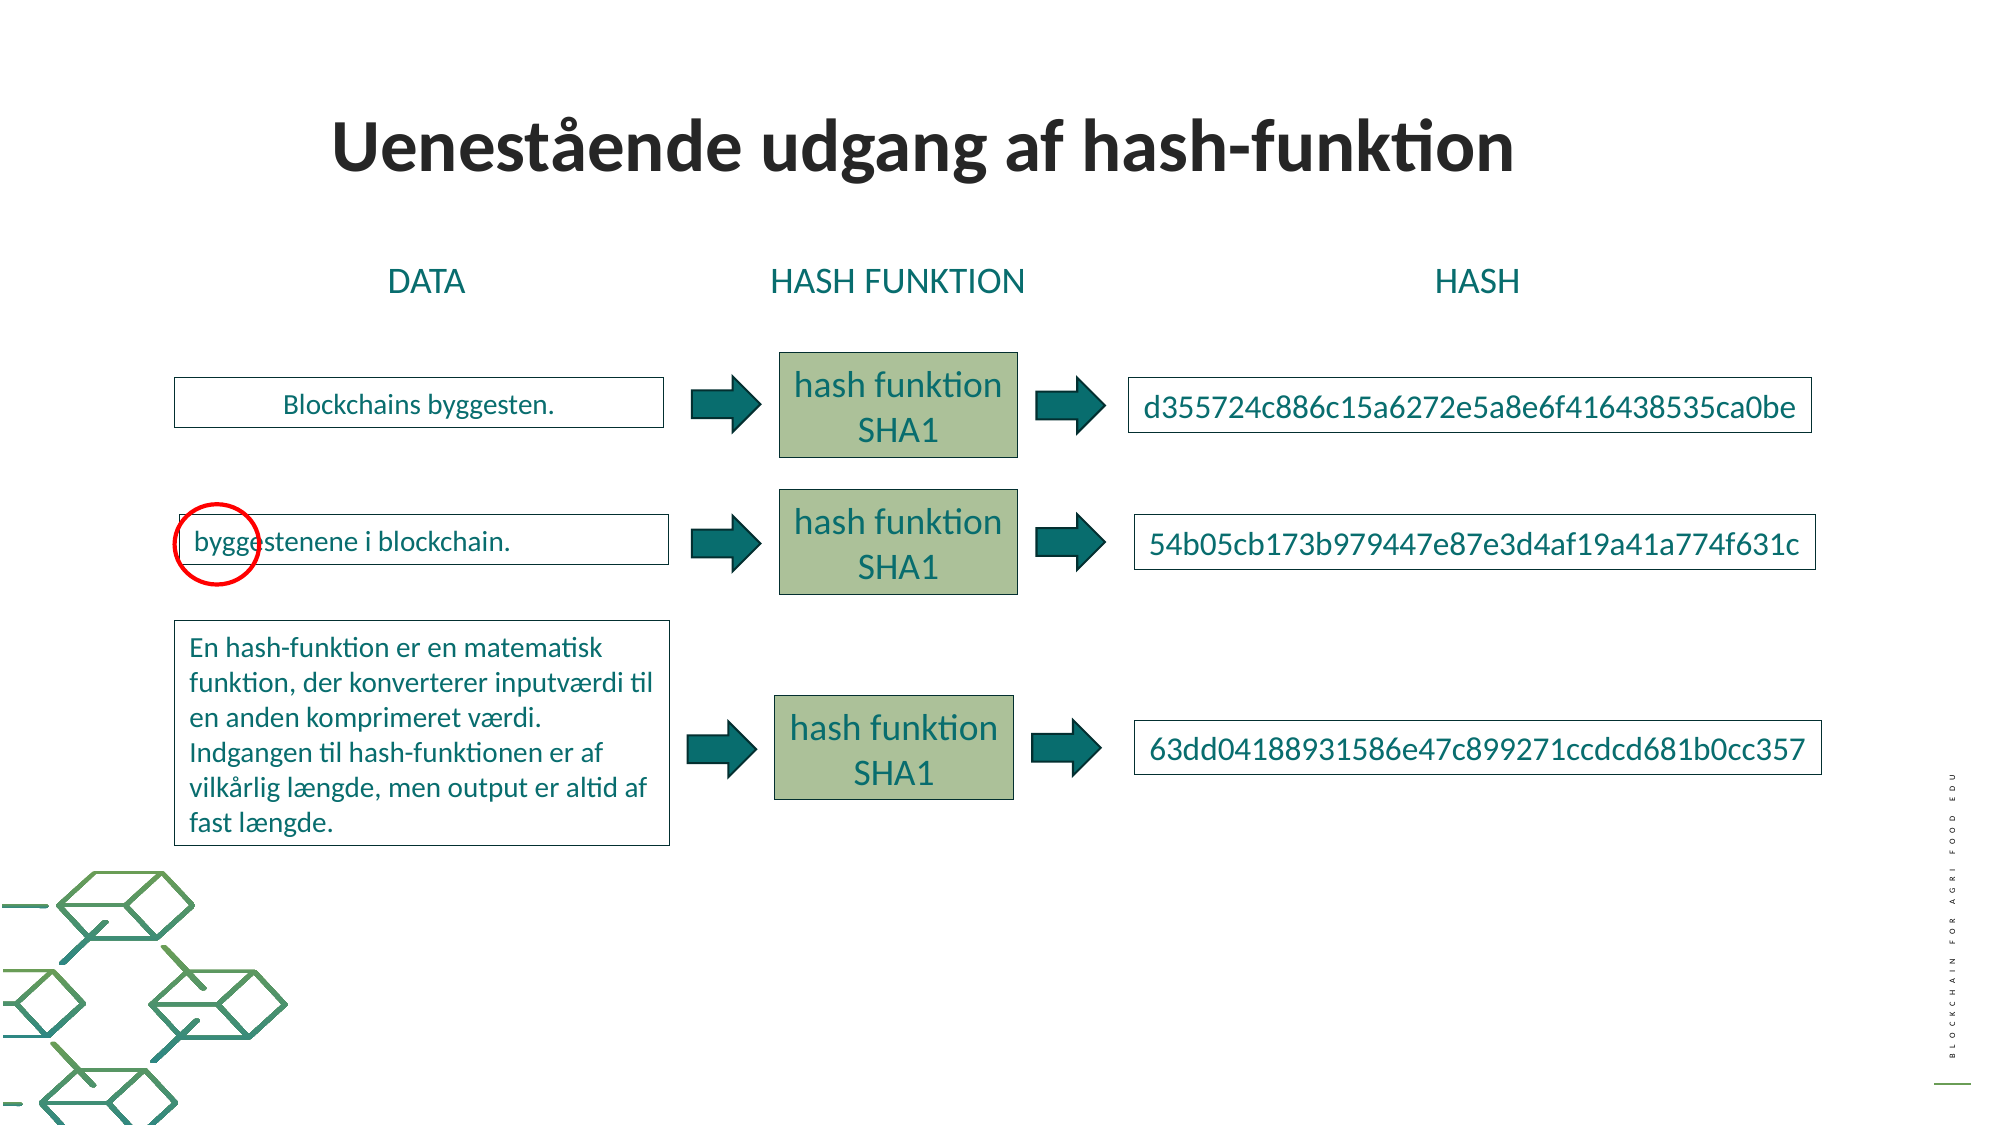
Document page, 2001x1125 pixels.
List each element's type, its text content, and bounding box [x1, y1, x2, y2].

text_box [1031, 717, 1103, 779]
text_box hash funktion SHA1 [779, 489, 1018, 595]
text_box En hash-funktion er en matematisk funktion, der konverterer inputværdi til en anden komprimeret værdi. Indgangen til hash-funktionen er af vilkårlig længde, men output er altid af fast længde. [174, 620, 670, 846]
text_box d355724c886c15a6272e5a8e6f416438535ca0be [1128, 377, 1812, 433]
text_box [690, 513, 762, 574]
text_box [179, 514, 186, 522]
list Uenestående udgang af hash-funktion [316, 99, 1869, 267]
text_box hash funktion SHA1 [774, 695, 1014, 800]
text_box hash funktion SHA1 [779, 352, 1018, 458]
text_box [686, 719, 758, 780]
text_box Blockchains byggesten. [174, 377, 664, 428]
text_box byggestenene i blockchain. [248, 514, 669, 565]
text_box 63dd04188931586e47c899271ccdcd681b0cc357 [1134, 720, 1822, 775]
text_box DATA [372, 248, 481, 309]
text_box 54b05cb173b979447e87e3d4af19a41a774f631c [1134, 514, 1816, 570]
text_box [173, 503, 261, 586]
text_box [1035, 511, 1107, 573]
text_box HASH FUNKTION [755, 249, 1042, 309]
text_box [1035, 375, 1107, 436]
text_box HASH [1420, 248, 1536, 309]
text_box [690, 373, 762, 435]
